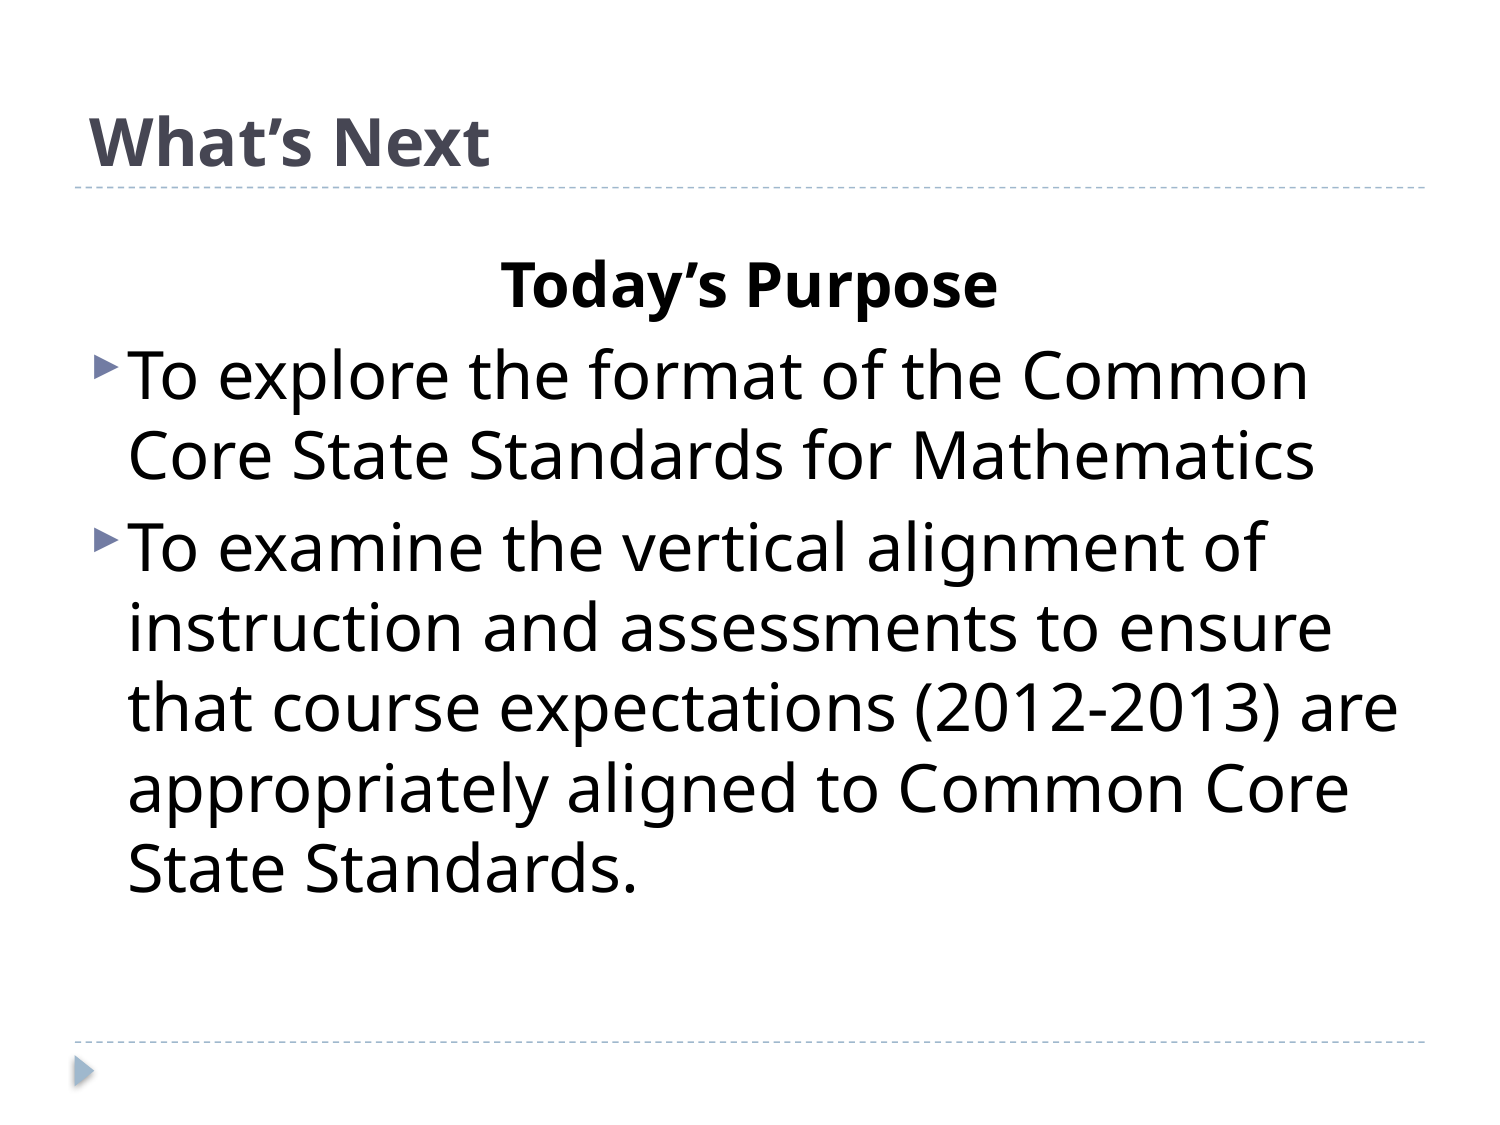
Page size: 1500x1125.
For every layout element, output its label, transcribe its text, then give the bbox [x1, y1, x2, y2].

list Today’s Purpose To explore the format of the Common Core State Standards for Mathematics To examine the vertical alignment of instruction and assessments to ensure that course expectations (2012-2013) are appropriately aligned to Common Core State Standards. [75, 237, 1425, 1048]
title What’s Next [75, 24, 1425, 188]
